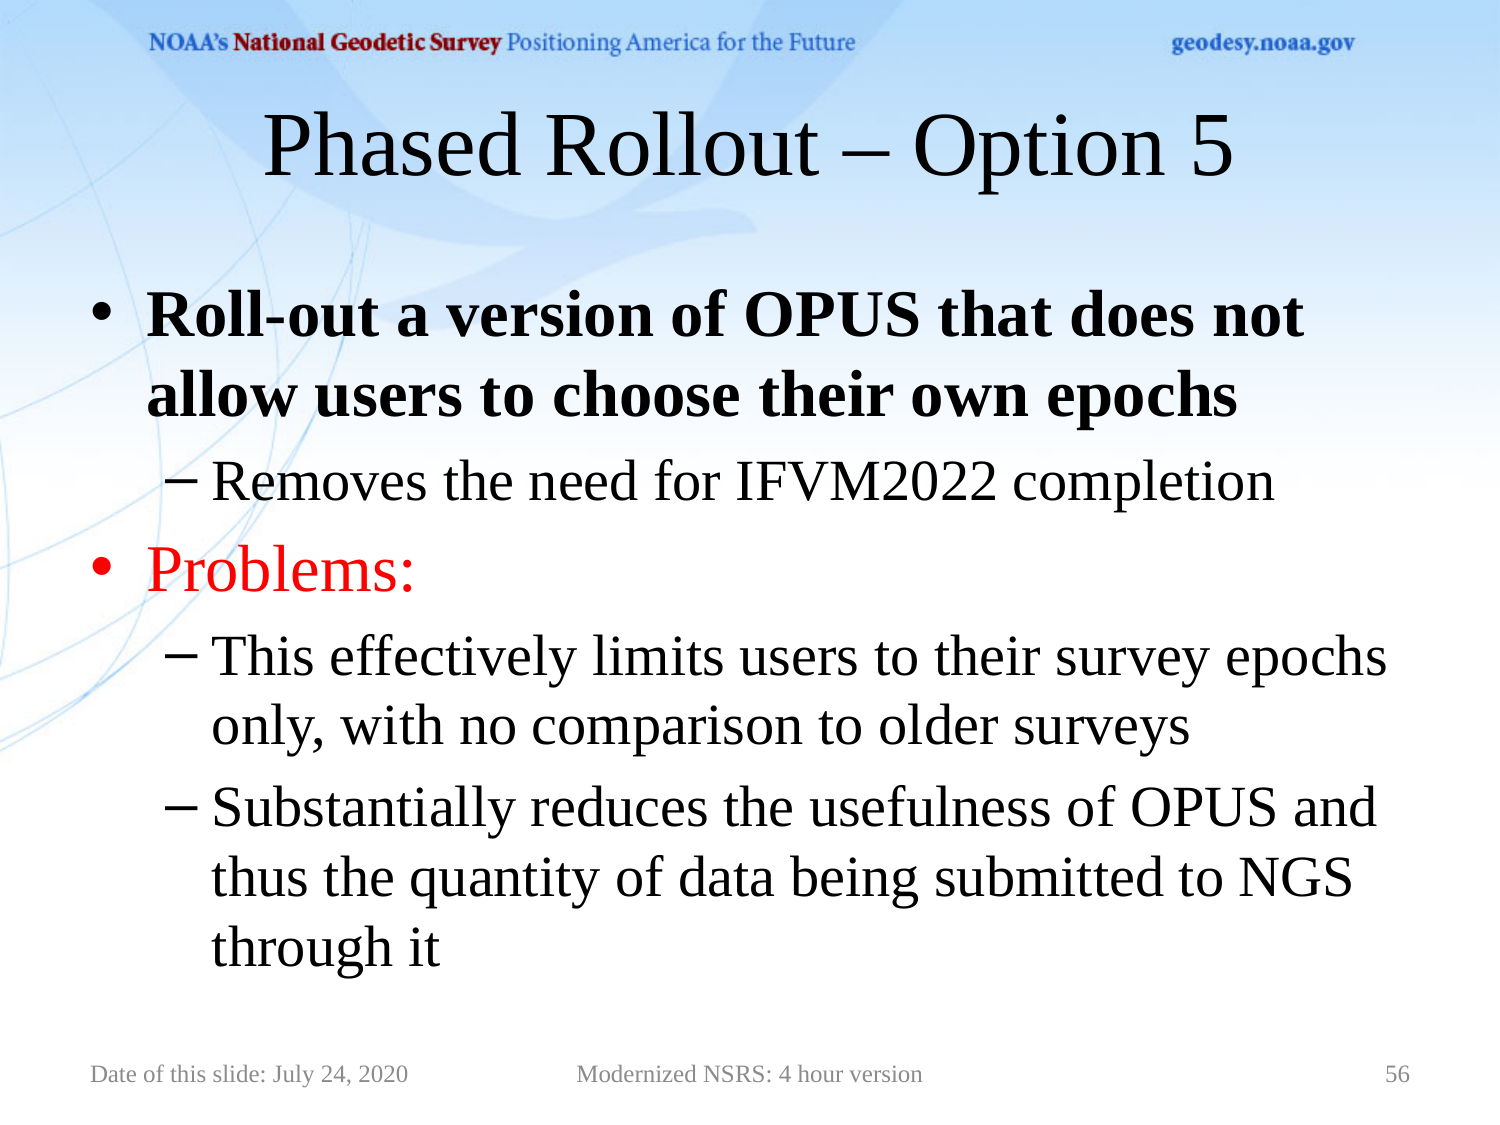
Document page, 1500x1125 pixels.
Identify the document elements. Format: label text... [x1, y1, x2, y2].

footer Modernized NSRS: 4 hour version [512, 1042, 988, 1103]
picture [0, 0, 1500, 1125]
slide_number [75, 1042, 425, 1103]
title Phased Rollout – Option 5 [75, 45, 1425, 233]
list Roll-out a version of OPUS that does not allow users to choose their own epochs Removes the need for IFVM2022 completion Problems: This effectively limits users to their survey epochs only, with no comparison to older surveys Substantially reduces the usefulness of OPUS and thus the quantity of data being submitted to NGS through it [75, 262, 1425, 1005]
slide_number 56 [1074, 1042, 1425, 1103]
